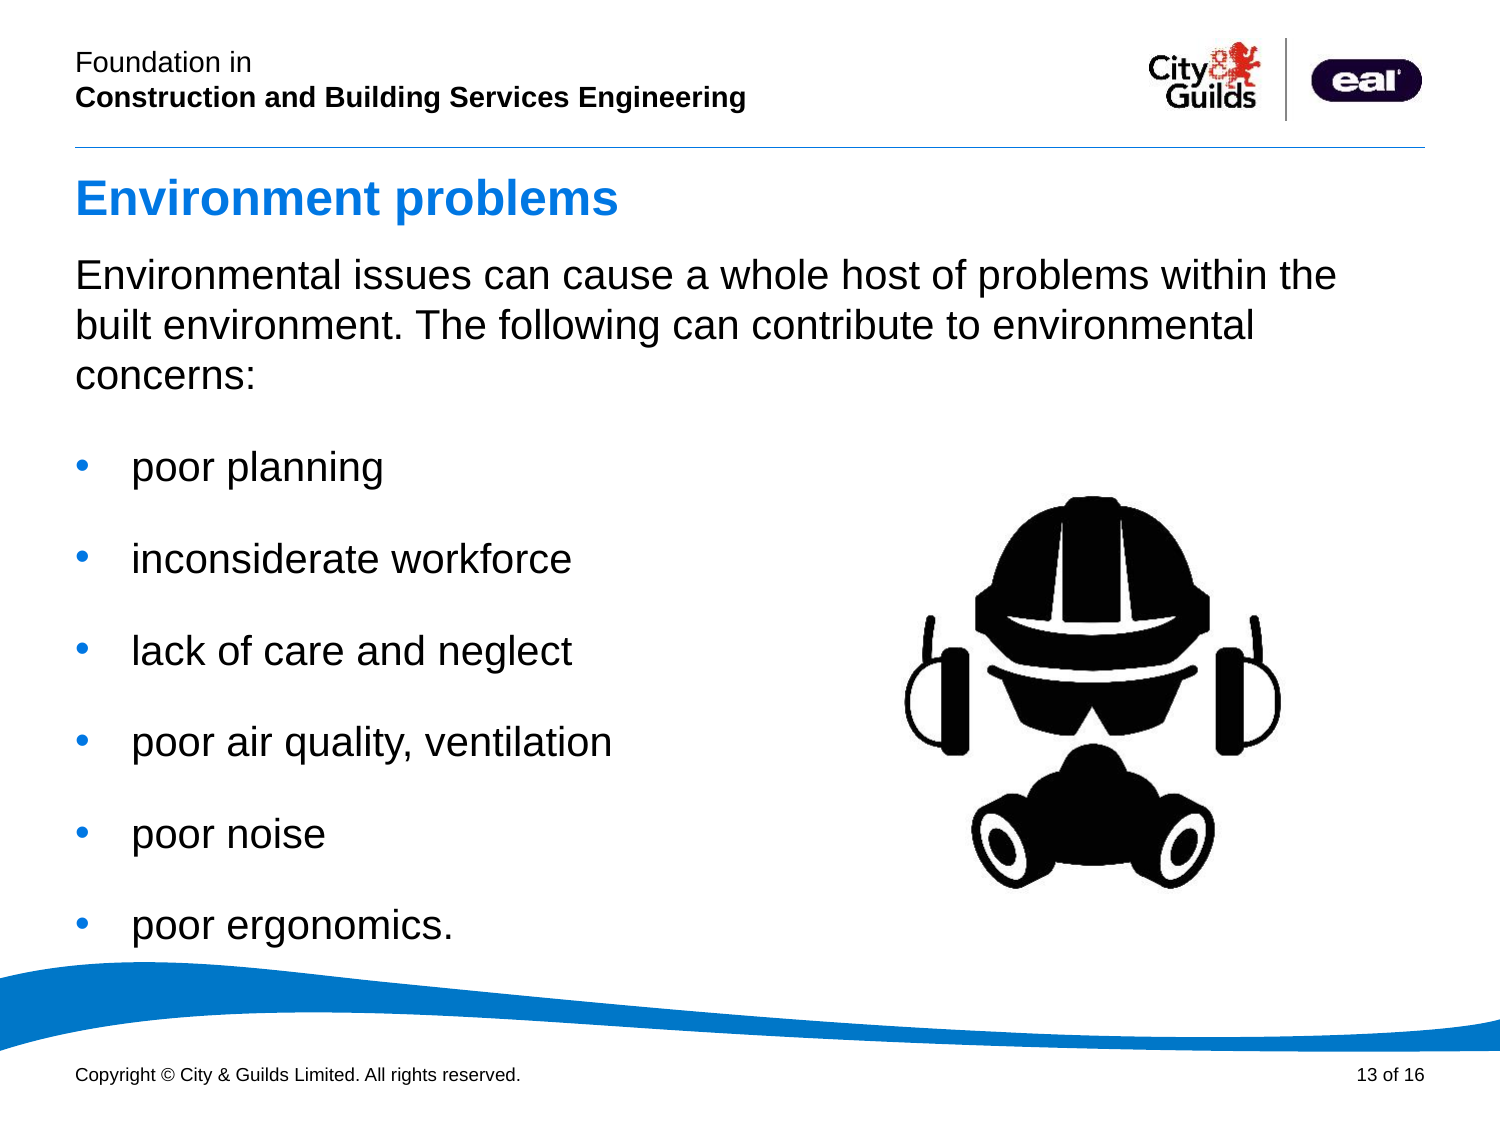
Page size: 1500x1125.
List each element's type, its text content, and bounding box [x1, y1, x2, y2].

picture [1149, 38, 1422, 121]
picture [773, 373, 1412, 1012]
list Environmental issues can cause a whole host of problems within the built environment. The following can contribute to environmental concerns: poor planning inconsiderate workforce lack of care and neglect poor air quality, ventilation poor noise poor ergonomics. [74, 247, 1426, 946]
title Environment problems [74, 165, 1426, 229]
